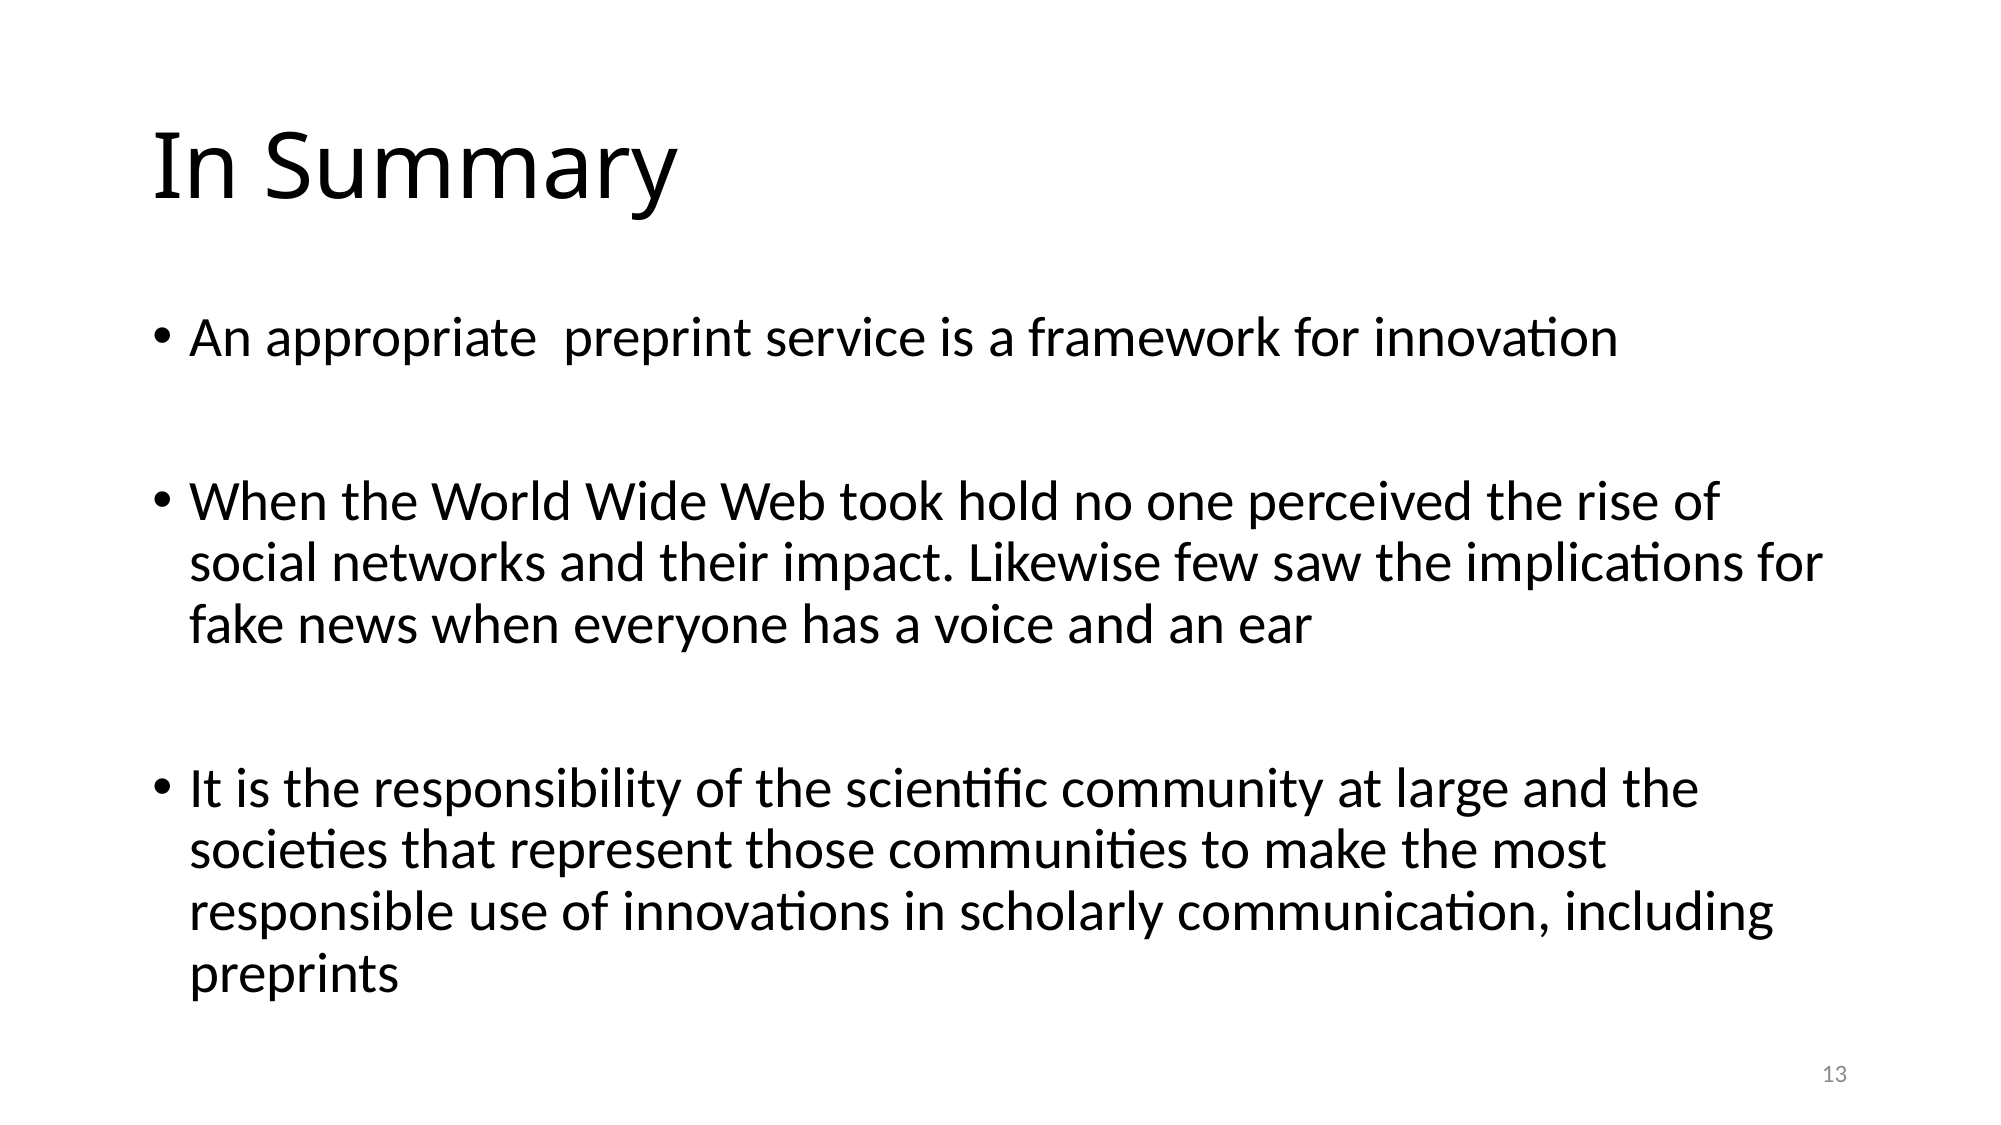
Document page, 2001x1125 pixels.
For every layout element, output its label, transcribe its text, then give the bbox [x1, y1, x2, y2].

list An appropriate preprint service is a framework for innovation When the World Wide Web took hold no one perceived the rise of social networks and their impact. Likewise few saw the implications for fake news when everyone has a voice and an ear It is the responsibility of the scientific community at large and the societies that represent those communities to make the most responsible use of innovations in scholarly communication, including preprints [137, 299, 1863, 1014]
title In Summary [137, 59, 1863, 278]
slide_number 13 [1412, 1042, 1863, 1103]
